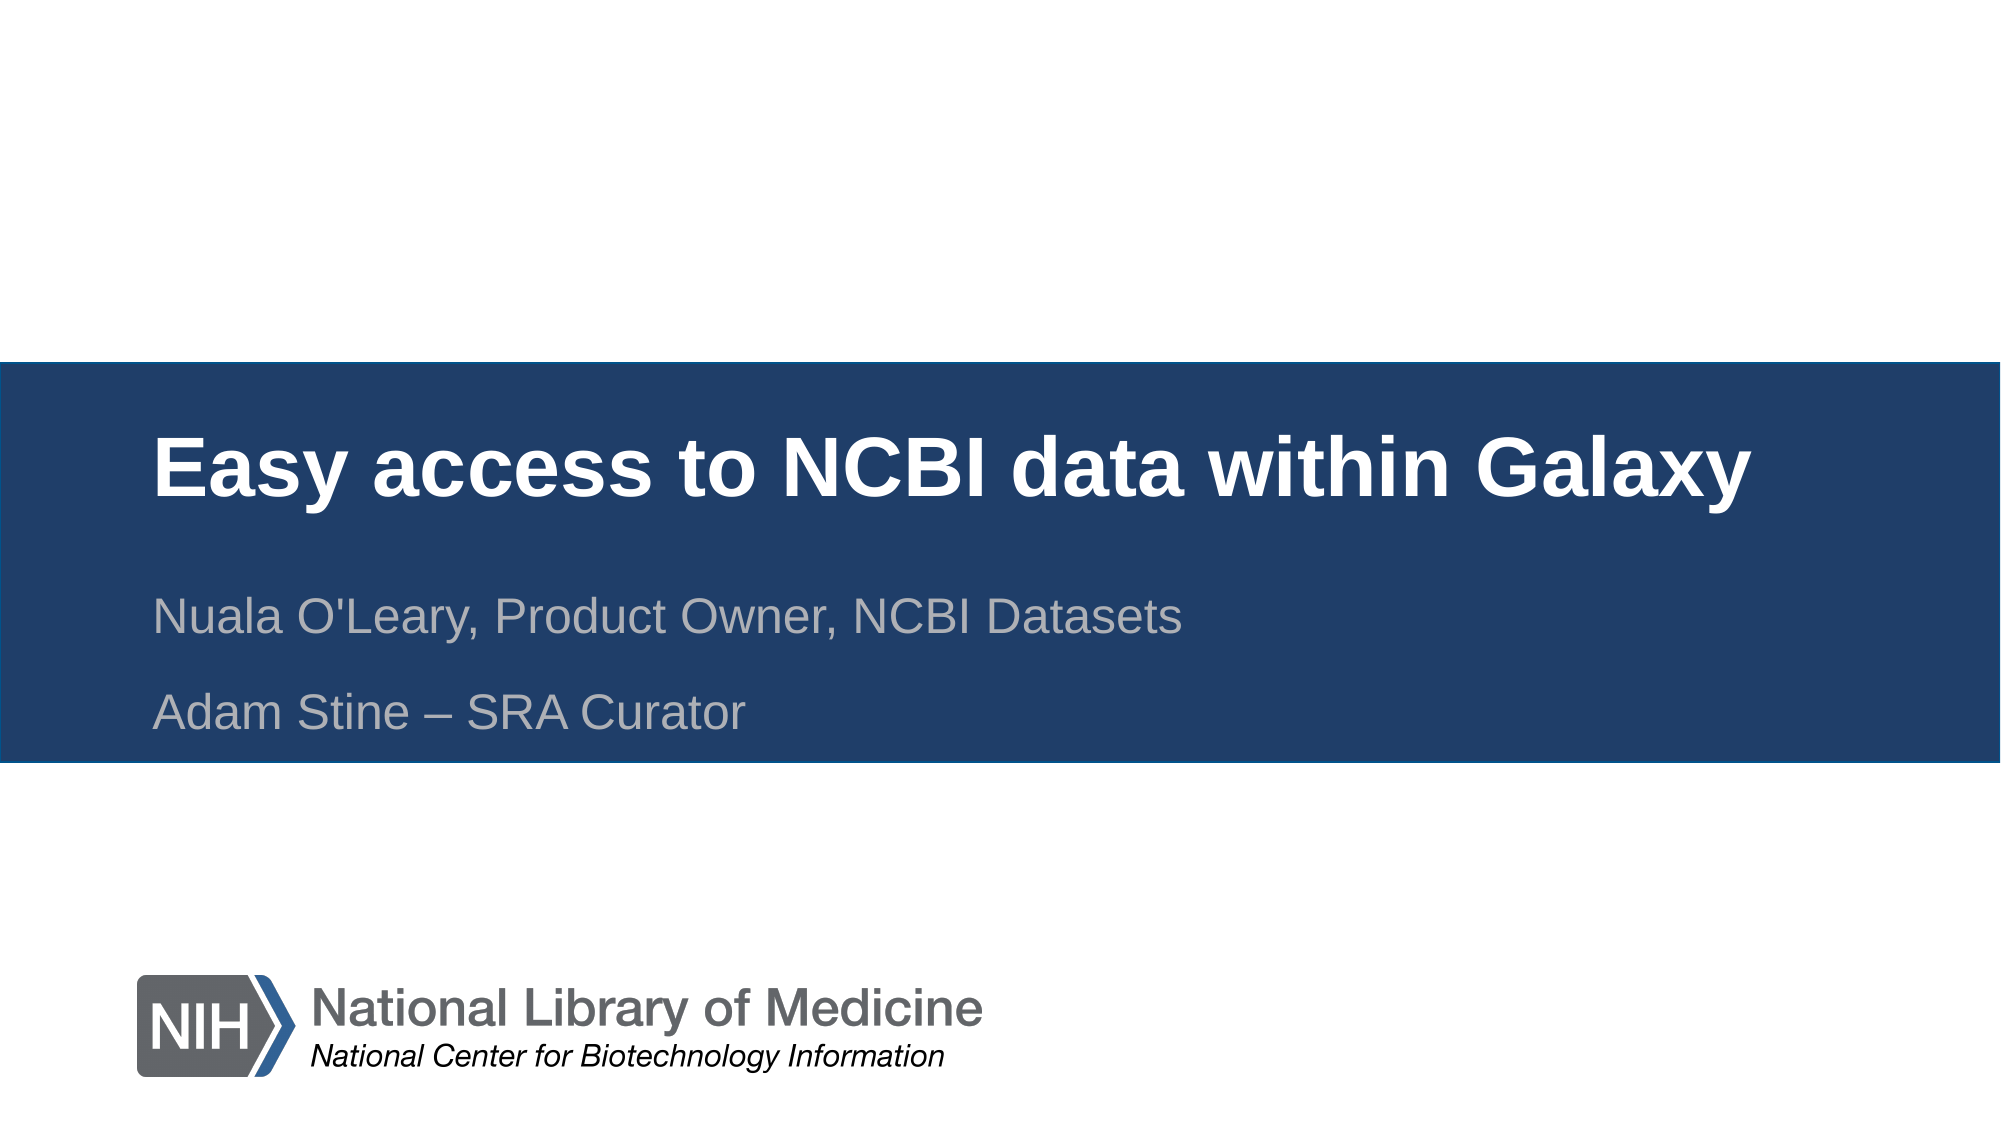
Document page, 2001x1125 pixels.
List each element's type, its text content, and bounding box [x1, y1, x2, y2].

list Nuala O'Leary, Product Owner, NCBI Datasets Adam Stine – SRA Curator [137, 560, 1863, 649]
picture [137, 975, 982, 1077]
title Easy access to NCBI data within Galaxy [137, 377, 1863, 560]
